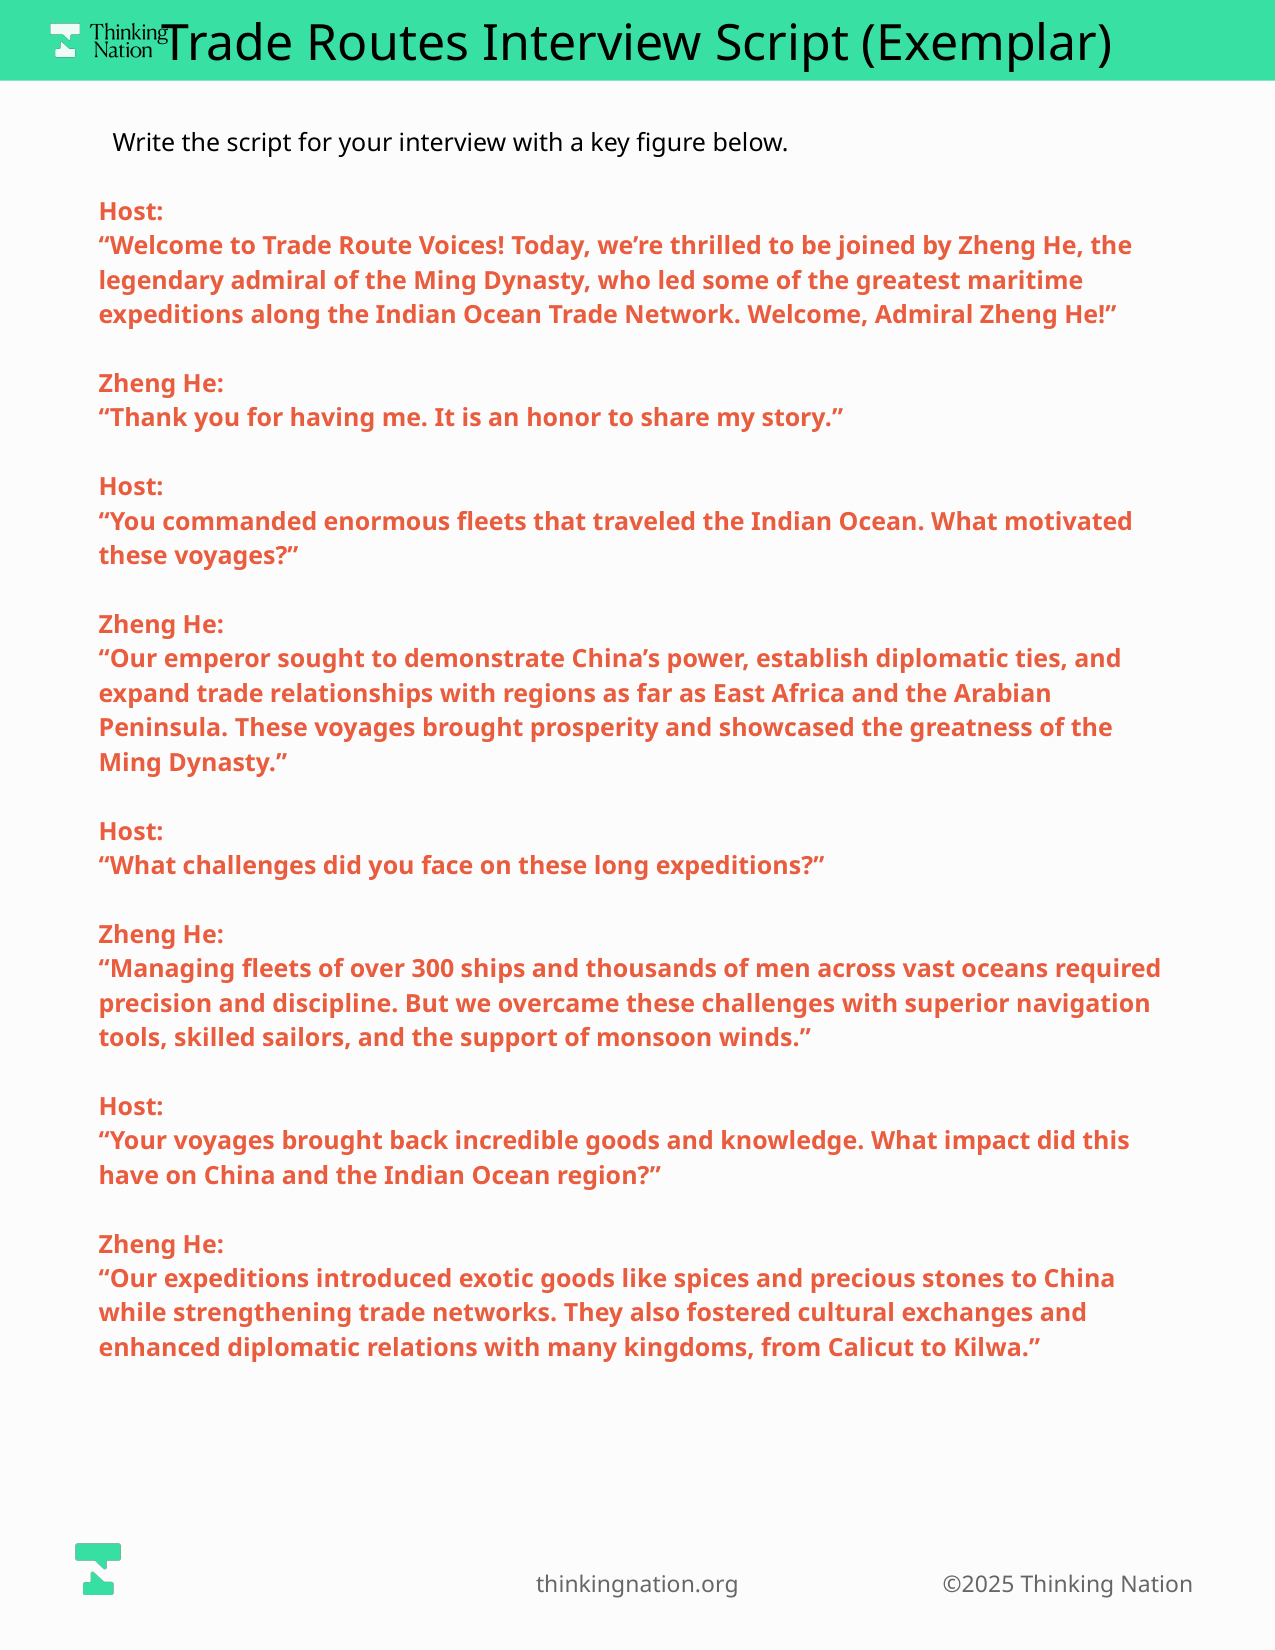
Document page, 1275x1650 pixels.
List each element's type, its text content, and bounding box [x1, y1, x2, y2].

text_box Write the script for your interview with a key figure below. [97, 107, 1178, 172]
text_box Trade Routes Interview Script (Exemplar) [0, 0, 1275, 81]
text_box Host: “Welcome to Trade Route Voices! Today, we’re thrilled to be joined by Zheng He, the legendary admiral of the Ming Dynasty, who led some of the greatest maritime expeditions along the Indian Ocean Trade Network. Welcome, Admiral Zheng He!” Zheng He: “Thank you for having me. It is an honor to share my story.” Host: “You commanded enormous fleets that traveled the Indian Ocean. What motivated these voyages?” Zheng He: “Our emperor sought to demonstrate China’s power, establish diplomatic ties, and expand trade relationships with regions as far as East Africa and the Arabian Peninsula. These voyages brought prosperity and showcased the greatness of the Ming Dynasty.” Host: “What challenges did you face on these long expeditions?” Zheng He: “Managing fleets of over 300 ships and thousands of men across vast oceans required precision and discipline. But we overcame these challenges with superior navigation tools, skilled sailors, and the support of monsoon winds.” Host: “Your voyages brought back incredible goods and knowledge. What impact did this have on China and the Indian Ocean region?” Zheng He: “Our expeditions introduced exotic goods like spices and precious stones to China while strengthening trade networks. They also fostered cultural exchanges and enhanced diplomatic relations with many kingdoms, from Calicut to Kilwa.” [83, 175, 1192, 1459]
picture [36, 12, 172, 69]
text_box thinkingnation.org [486, 1553, 789, 1605]
picture [62, 1533, 134, 1605]
text_box ©2025 Thinking Nation [907, 1553, 1210, 1605]
